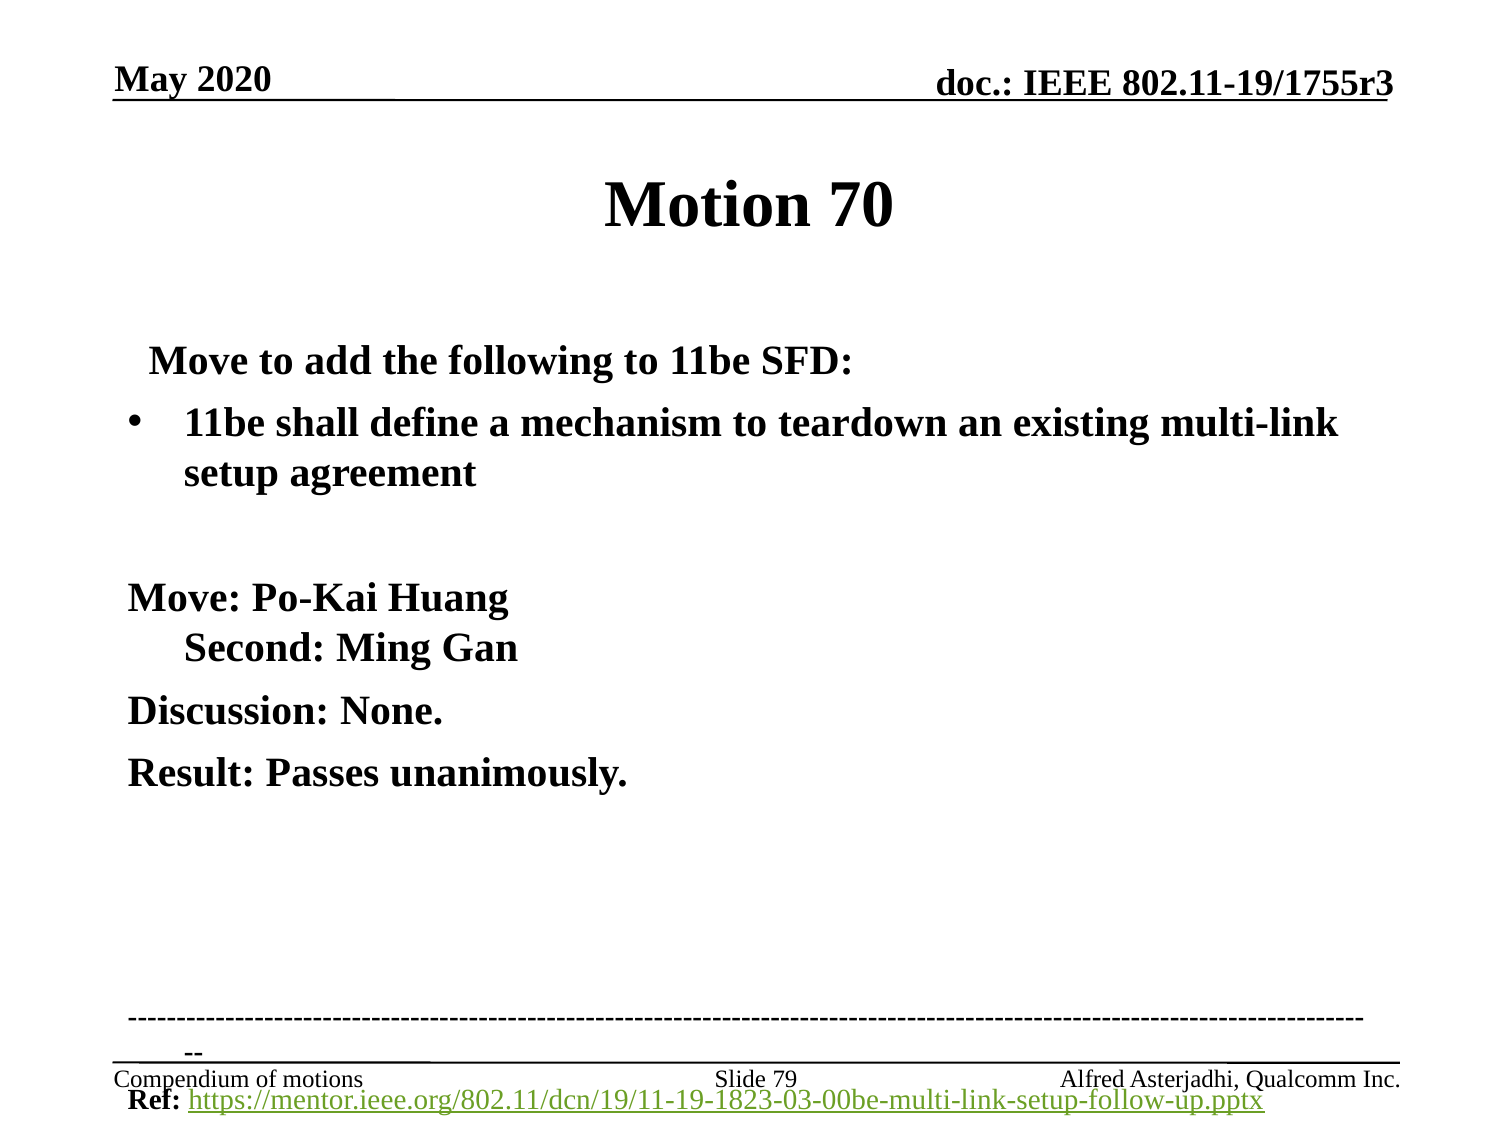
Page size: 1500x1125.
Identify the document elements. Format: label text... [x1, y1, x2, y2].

list Move to add the following to 11be SFD: 11be shall define a mechanism to teardown an existing multi-link setup agreement Move: Po-Kai Huang Second: Ming Gan Discussion: None. Result: Passes unanimously. --------------------------------------------------------------------------------------------------------------------------------- Ref: https://mentor.ieee.org/802.11/dcn/19/11-19-1823-03-00be-multi-link-setup-follow-up.pptx [112, 324, 1388, 1063]
title Motion 70 [112, 112, 1388, 288]
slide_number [114, 54, 423, 100]
slide_number Slide 79 [712, 1061, 800, 1123]
footer Alfred Asterjadhi, Qualcomm Inc. [878, 1061, 1402, 1093]
